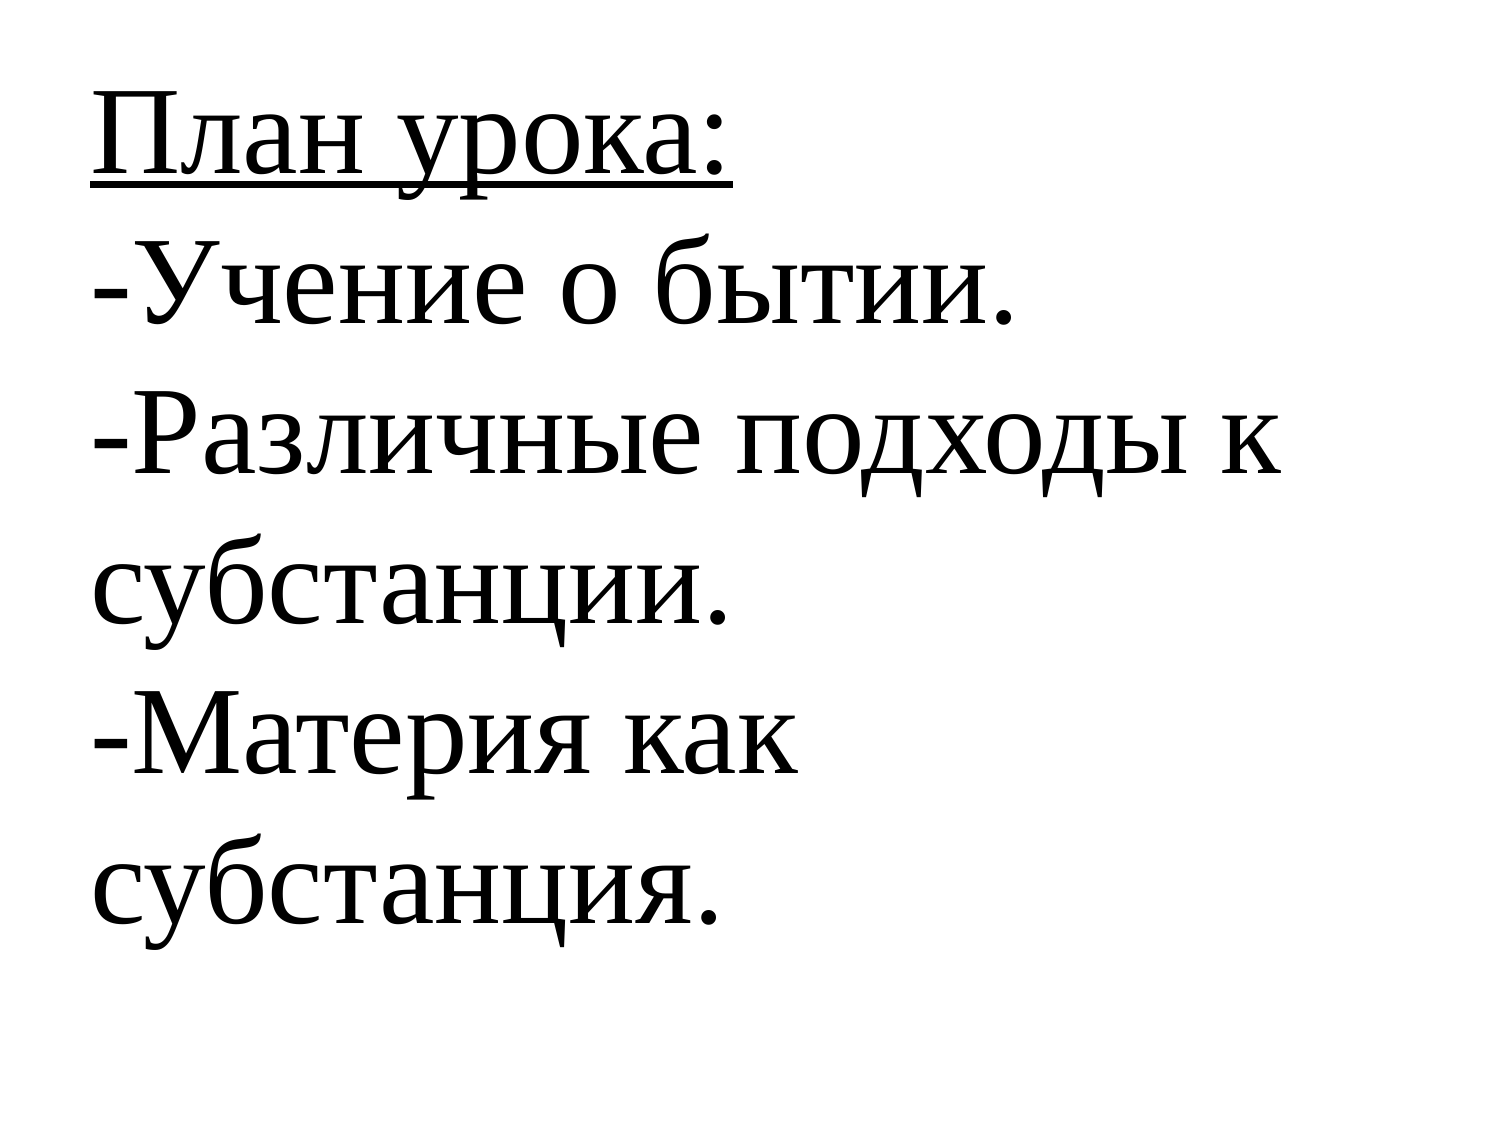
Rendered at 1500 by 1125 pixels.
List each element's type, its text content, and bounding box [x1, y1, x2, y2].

title План урока: -Учение о бытии. -Различные подходы к субстанции. -Материя как субстанция. [75, 45, 1425, 953]
